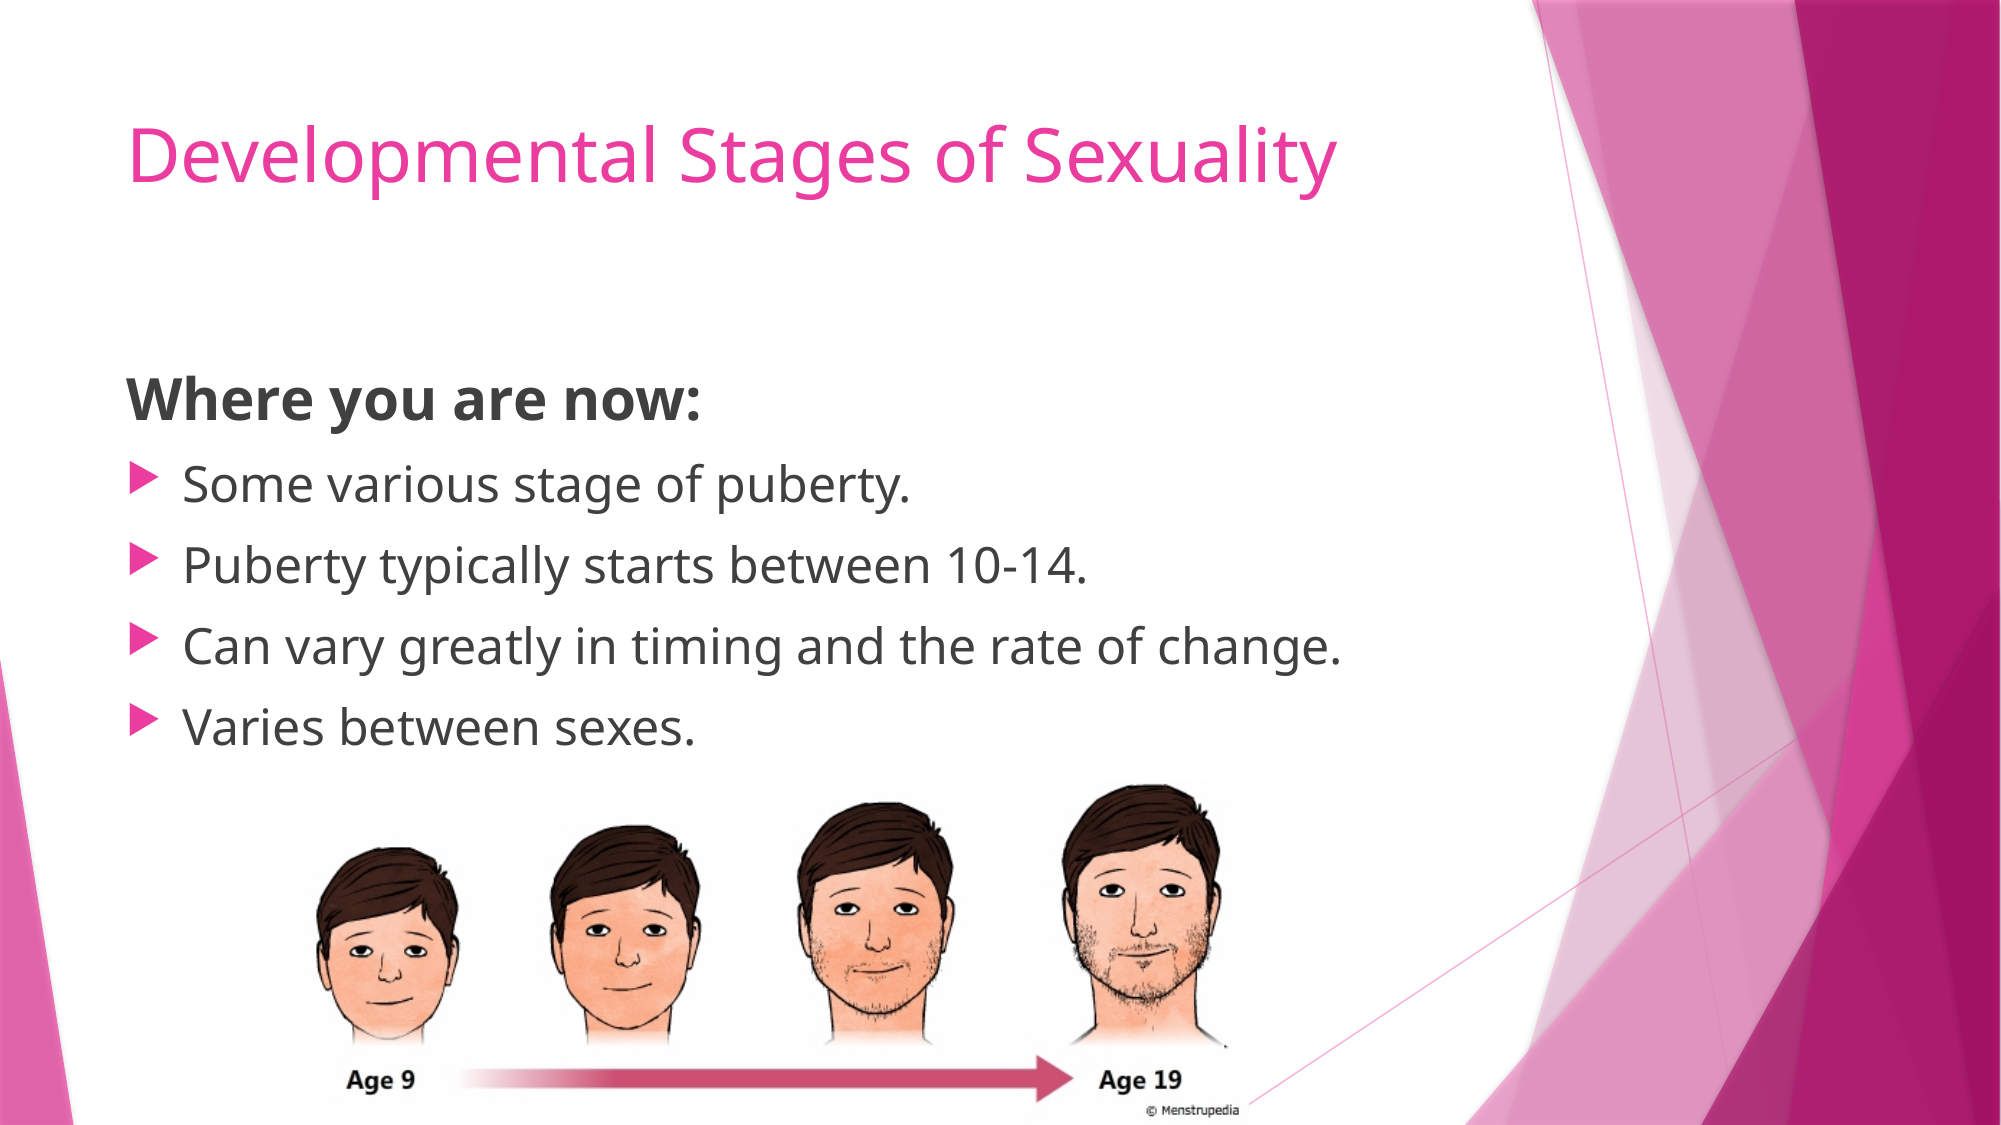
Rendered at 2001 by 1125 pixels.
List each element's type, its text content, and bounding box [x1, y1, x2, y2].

title Developmental Stages of Sexuality [111, 99, 1522, 317]
list Where you are now: Some various stage of puberty. Puberty typically starts between 10-14. Can vary greatly in timing and the rate of change. Varies between sexes. [111, 354, 1522, 992]
picture [284, 779, 1249, 1125]
